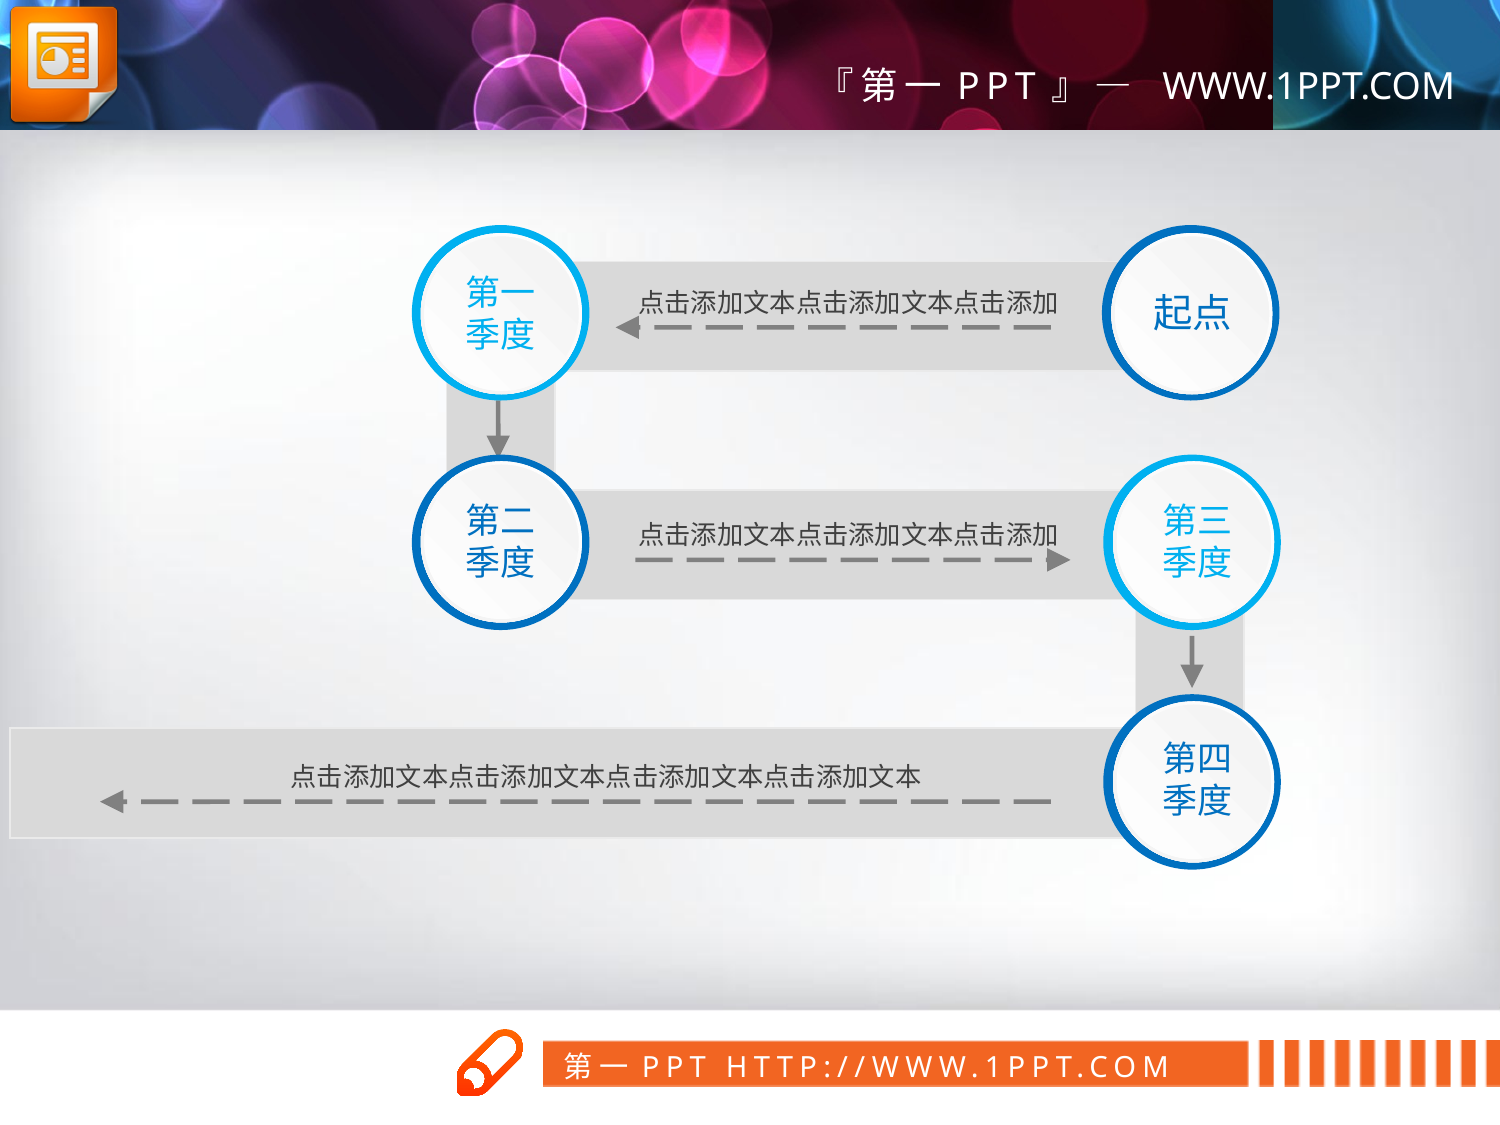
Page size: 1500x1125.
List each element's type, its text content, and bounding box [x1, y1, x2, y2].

text_box [594, 490, 1097, 600]
text_box [594, 261, 1096, 372]
picture [0, 0, 1500, 1012]
text_box [9, 728, 1097, 838]
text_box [1101, 224, 1280, 401]
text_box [1103, 693, 1282, 870]
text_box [411, 224, 590, 401]
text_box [411, 454, 590, 631]
text_box [615, 324, 649, 338]
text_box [1103, 454, 1282, 631]
text_box [1038, 556, 1071, 571]
picture [543, 1040, 1500, 1087]
text_box 点击添加文本点击添加文本点击添加 [618, 264, 1078, 324]
text_box [487, 435, 509, 453]
text_box [1135, 640, 1245, 692]
text_box [1181, 653, 1203, 688]
text_box [100, 791, 123, 813]
text_box 点击添加文本点击添加文本点击添加 [618, 496, 1078, 556]
text_box 点击添加文本点击添加文本点击添加文本点击添加文本 [160, 738, 1051, 798]
text_box [446, 410, 556, 453]
